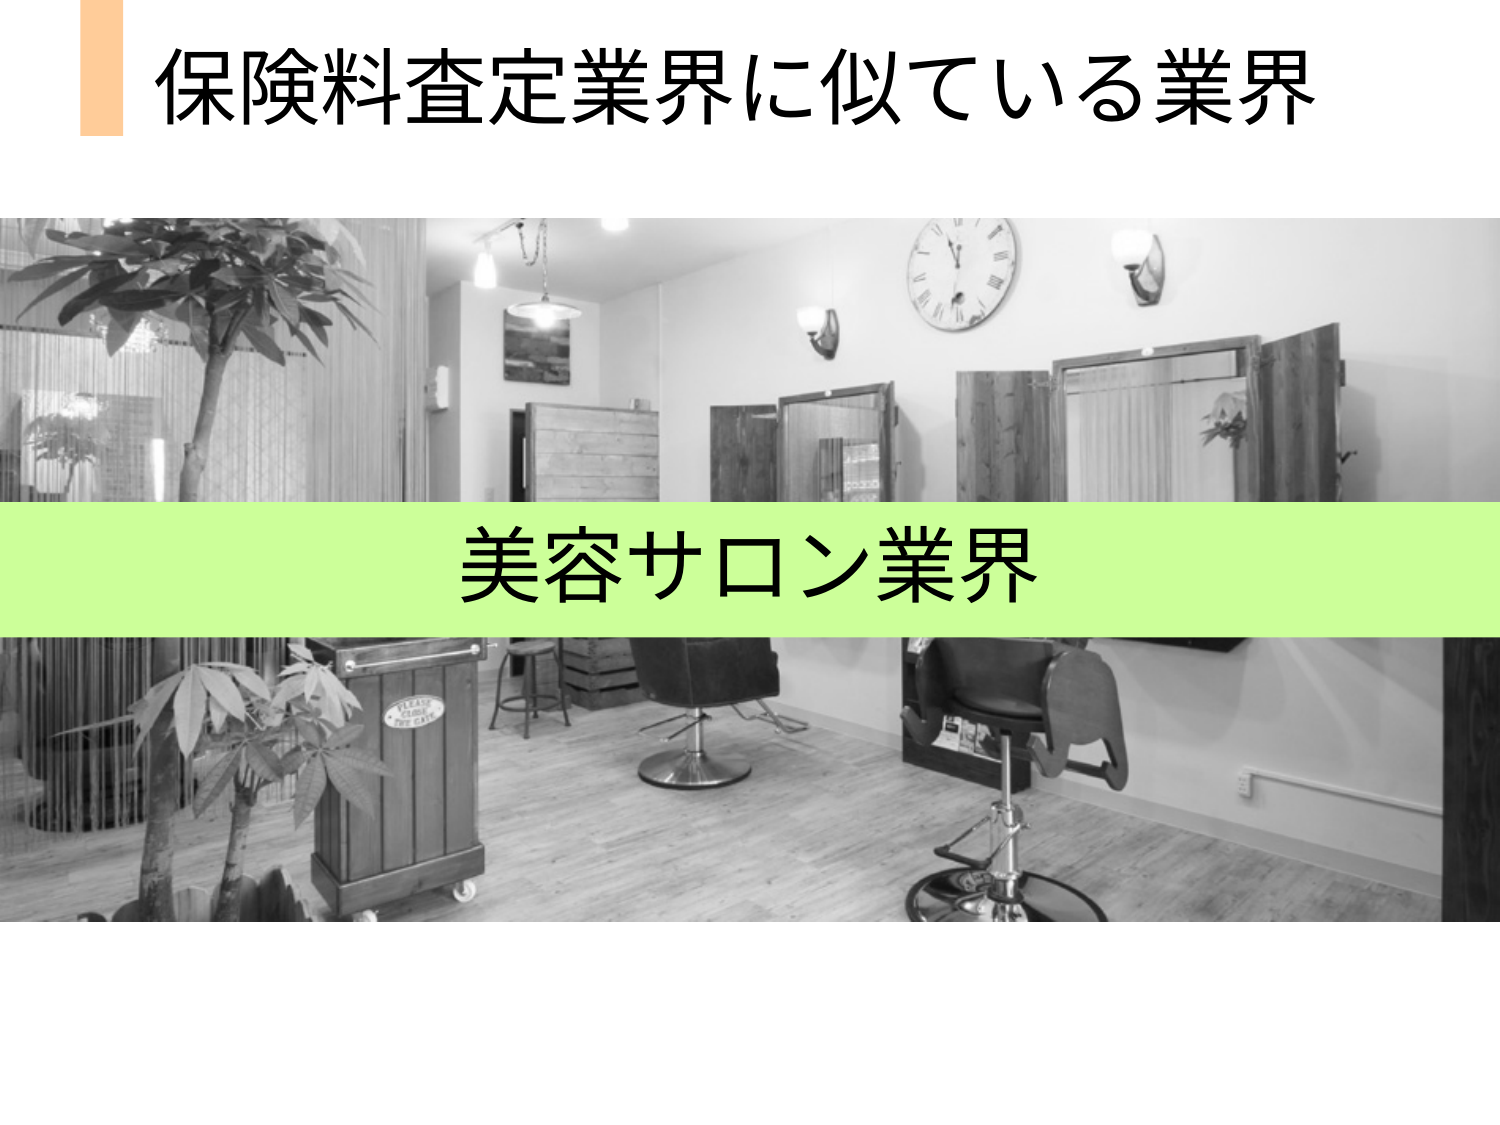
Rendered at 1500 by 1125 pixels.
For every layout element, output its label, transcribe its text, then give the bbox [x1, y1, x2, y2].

title 保険料査定業界に似ている業界 [138, 24, 1433, 160]
text_box [79, 0, 124, 137]
picture [0, 218, 1500, 922]
